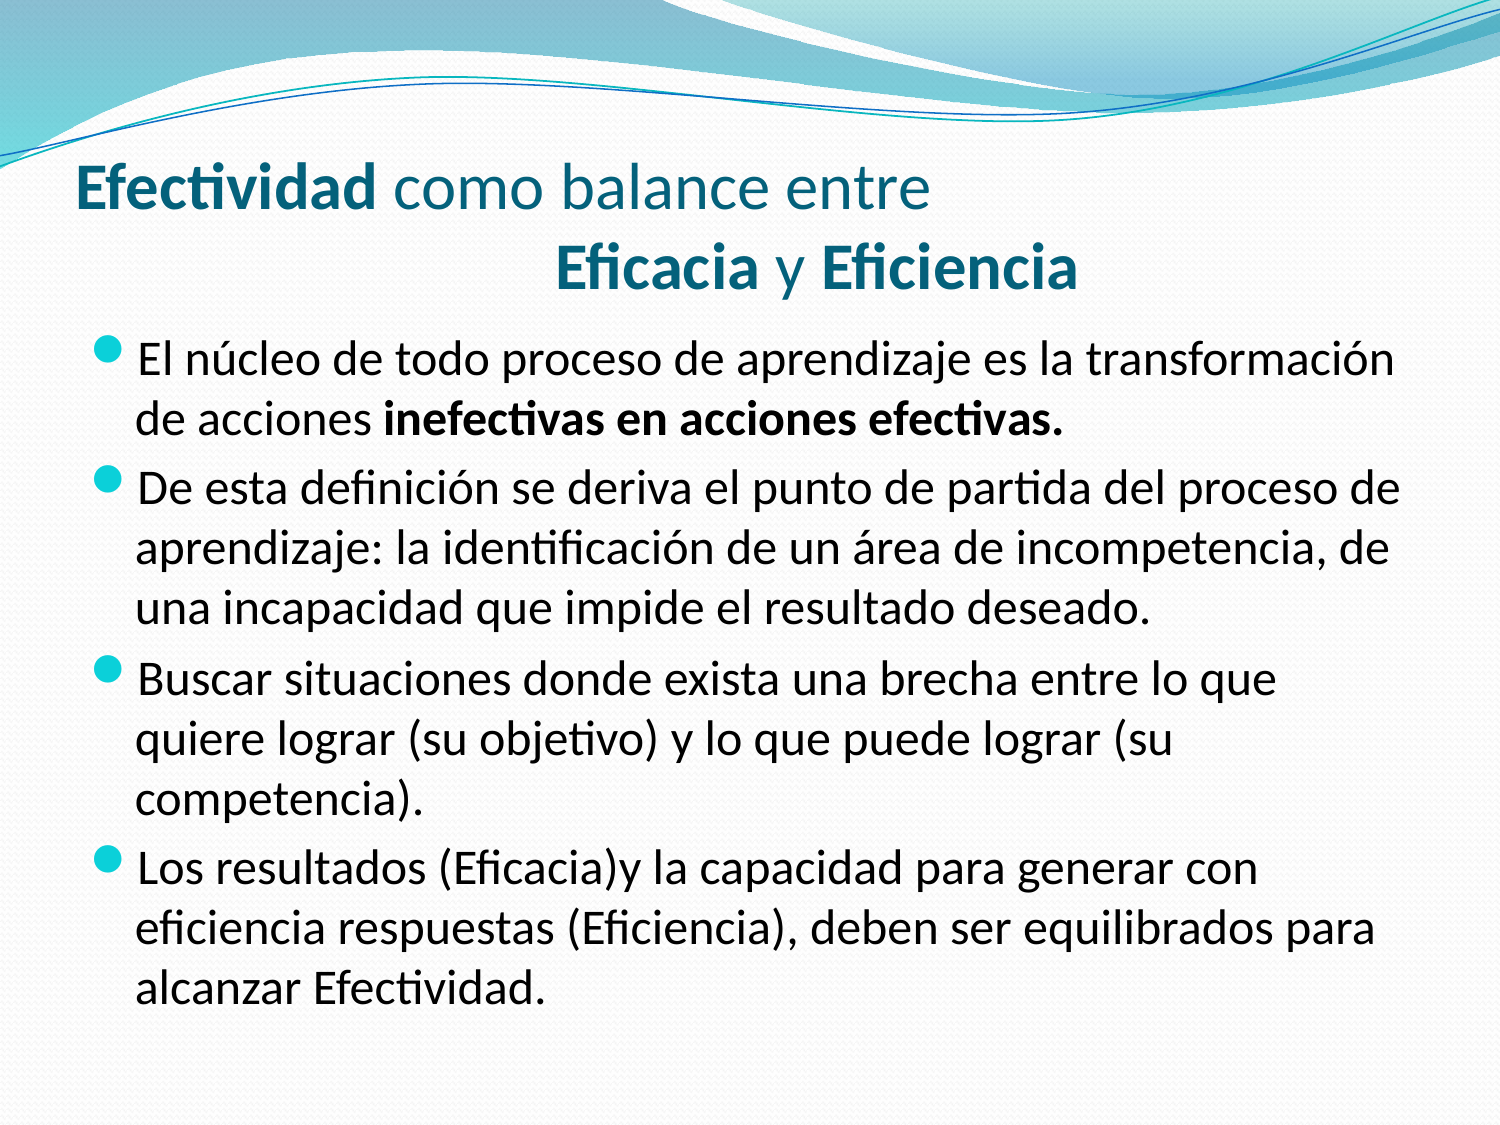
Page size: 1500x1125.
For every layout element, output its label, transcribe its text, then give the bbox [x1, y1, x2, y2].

list El núcleo de todo proceso de aprendizaje es la transformación de acciones inefectivas en acciones efectivas. De esta definición se deriva el punto de partida del proceso de aprendizaje: la identificación de un área de incompetencia, de una incapacidad que impide el resultado deseado. Buscar situaciones donde exista una brecha entre lo que quiere lograr (su objetivo) y lo que puede lograr (su competencia). Los resultados (Eficacia)y la capacidad para generar con eficiencia respuestas (Eficiencia), deben ser equilibrados para alcanzar Efectividad. [74, 317, 1426, 1038]
title Efectividad como balance entre Eficacia y Eficiencia [74, 115, 1426, 304]
